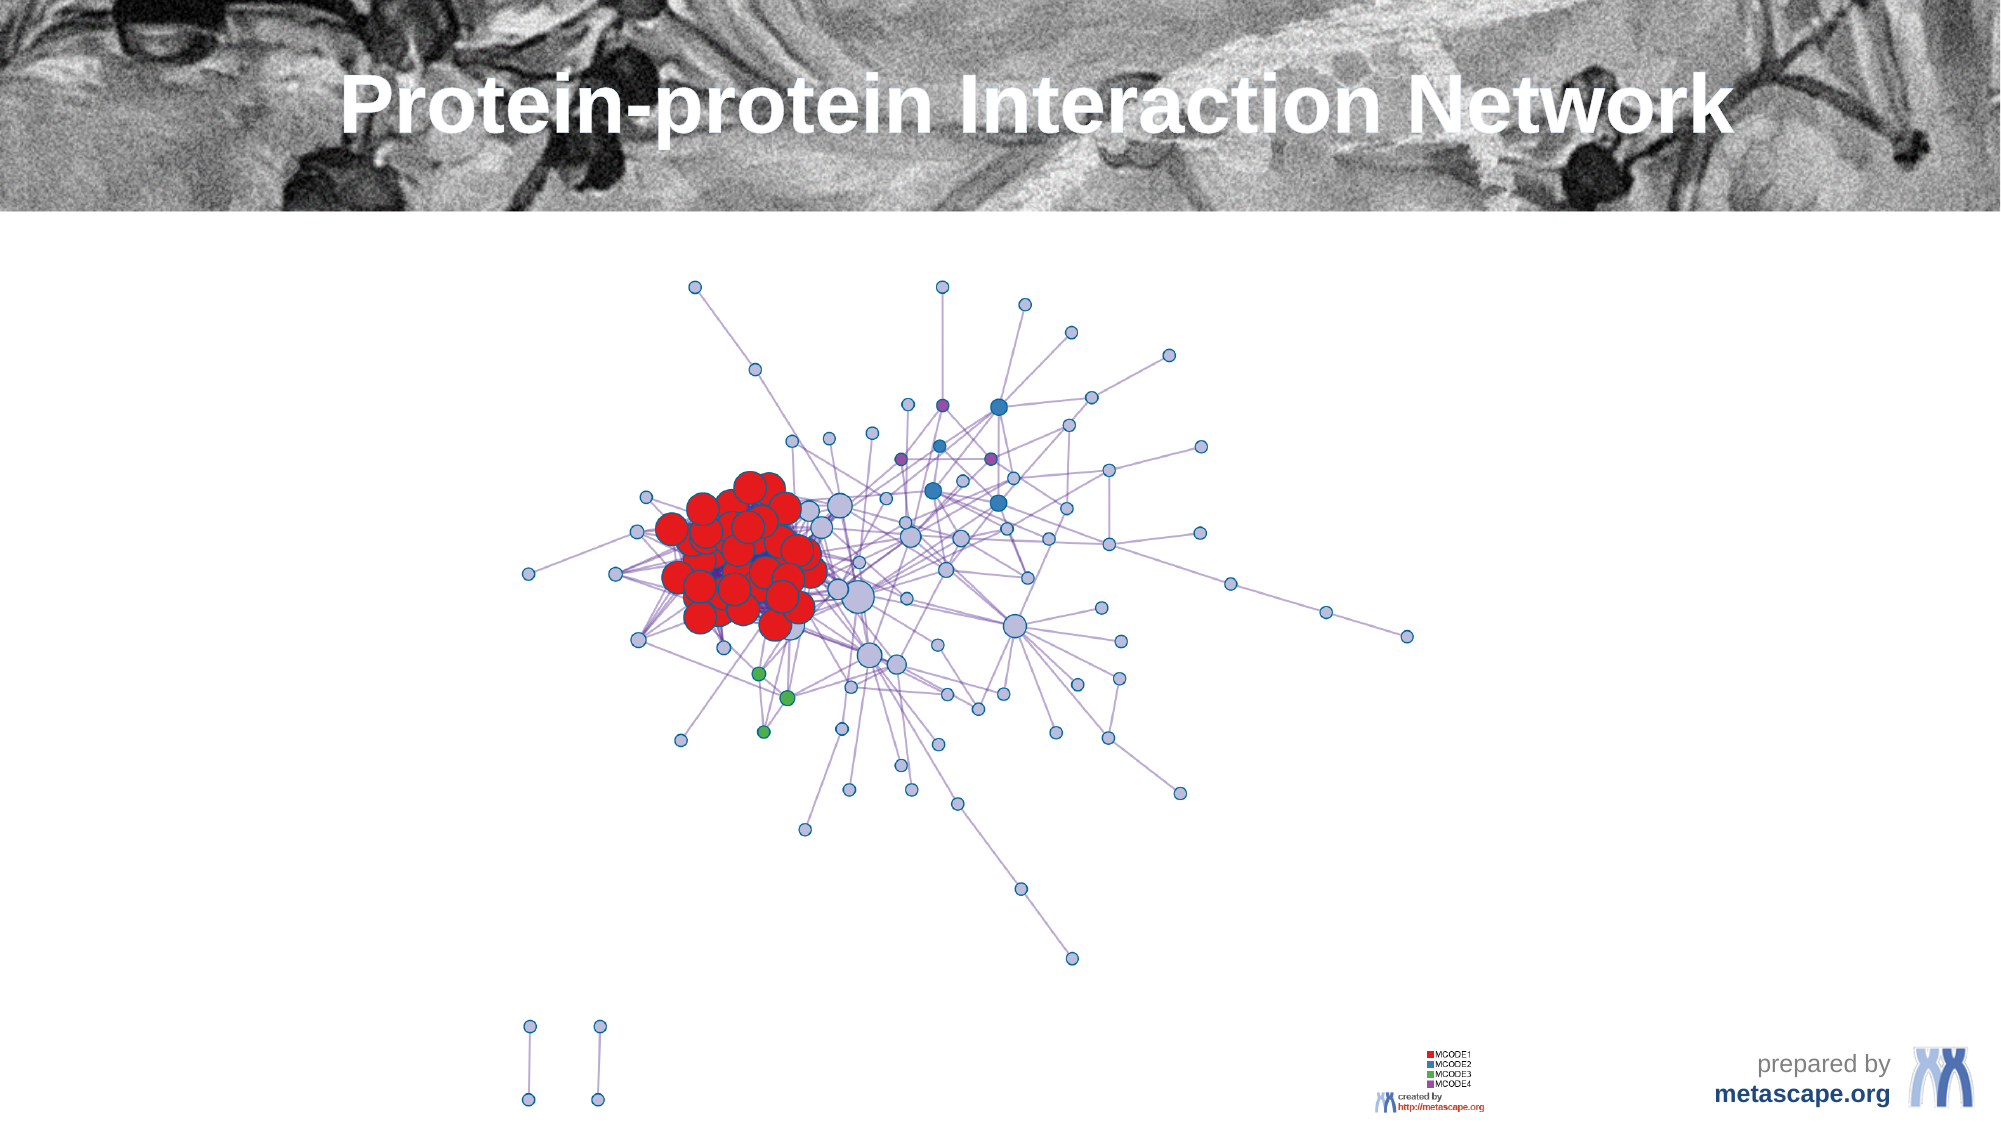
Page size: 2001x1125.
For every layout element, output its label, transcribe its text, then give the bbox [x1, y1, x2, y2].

picture [0, 0, 2001, 1125]
title Protein-protein Interaction Network [323, 11, 1802, 187]
